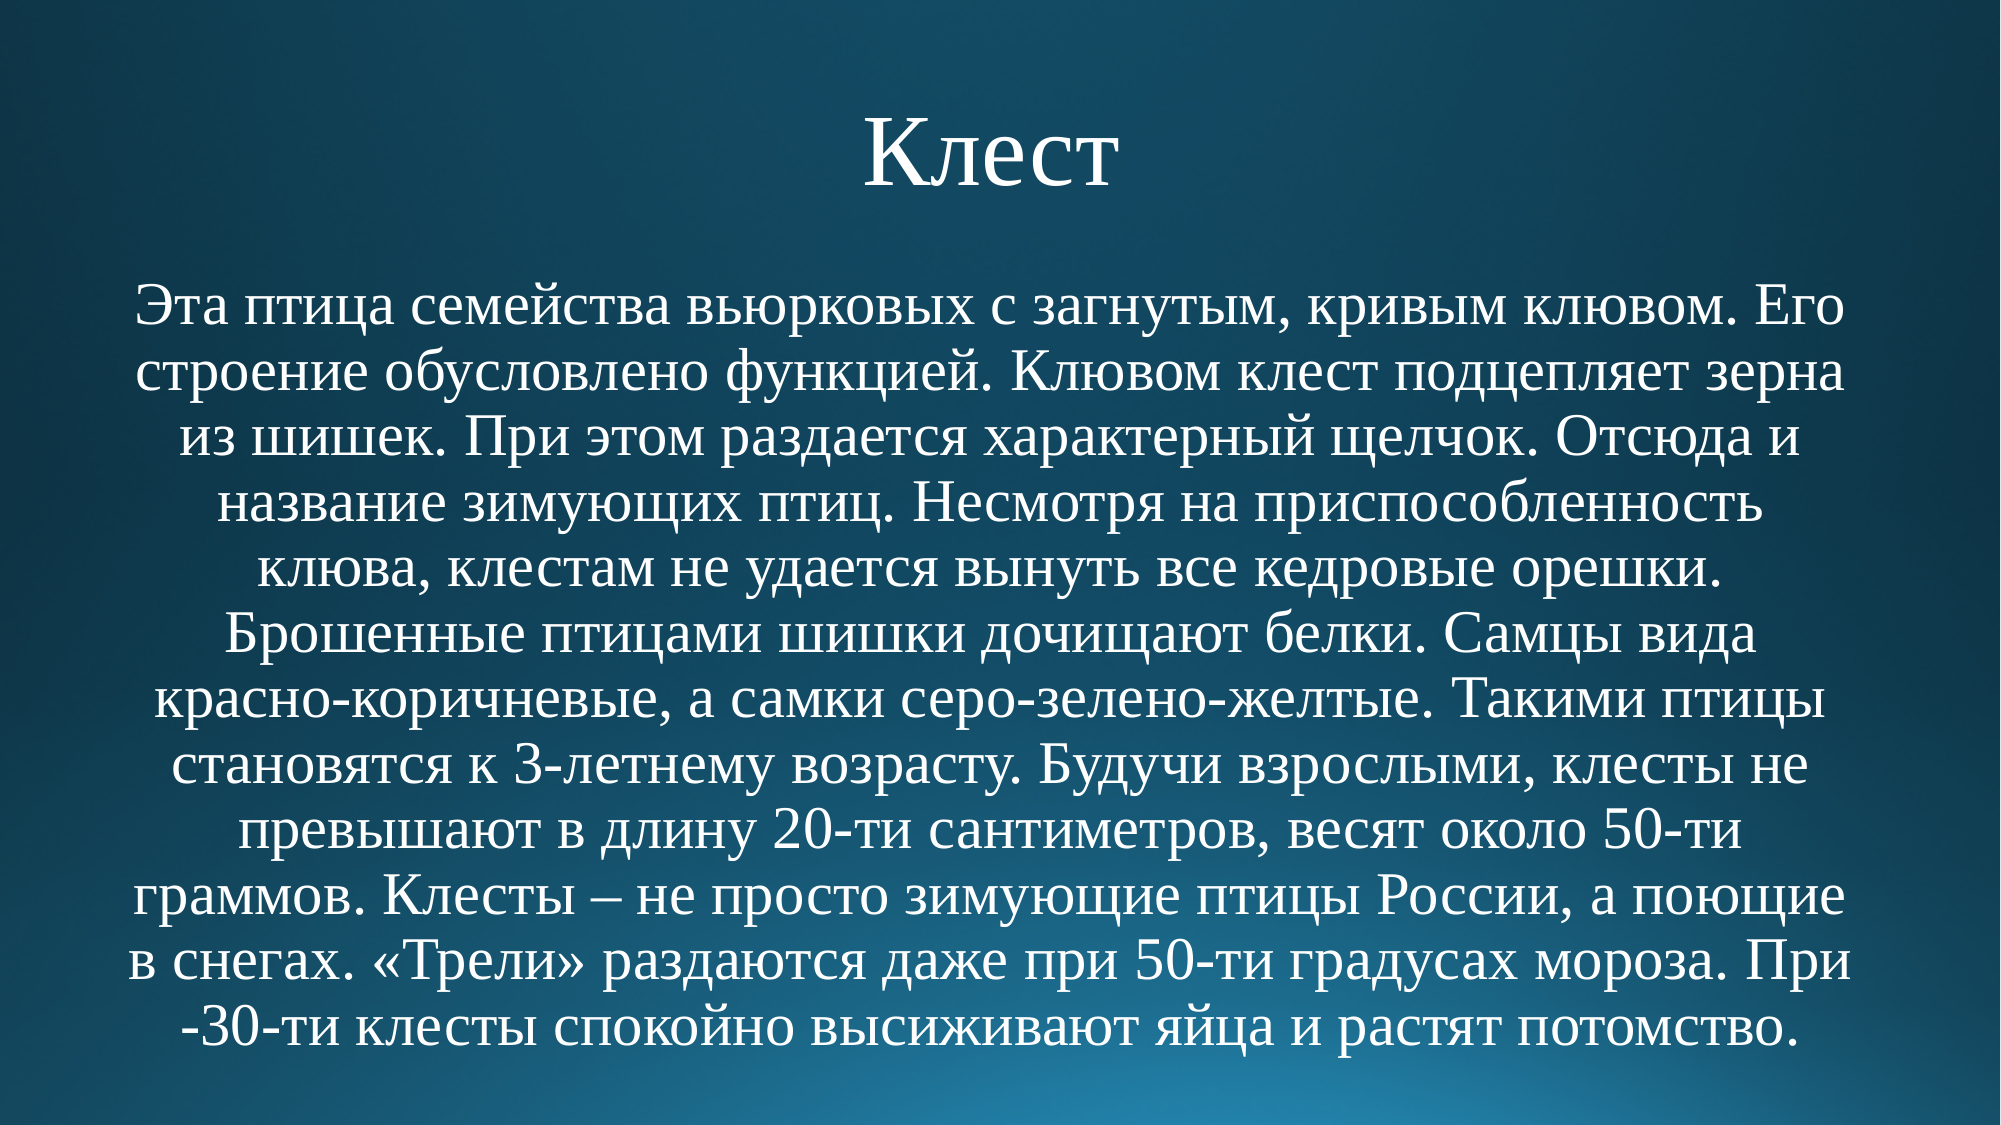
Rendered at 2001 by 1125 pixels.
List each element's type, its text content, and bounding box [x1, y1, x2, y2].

picture [0, 0, 2001, 1125]
title Клест Эта птица семейства вьюрковых с загнутым, кривым клювом. Его строение обусловлено функцией. Клювом клест подцепляет зерна из шишек. При этом раздается характерный щелчок. Отсюда и название зимующих птиц. Несмотря на приспособленность клюва, клестам не удается вынуть все кедровые орешки. Брошенные птицами шишки дочищают белки. Самцы вида красно-коричневые, а самки серо-зелено-желтые. Такими птицы становятся к 3-летнему возрасту. Будучи взрослыми, клесты не превышают в длину 20-ти сантиметров, весят около 50-ти граммов. Клесты – не просто зимующие птицы России, а поющие в снегах. «Трели» раздаются даже при 50-ти градусах мороза. При -30-ти клесты спокойно высиживают яйца и растят потомство. [107, 81, 1875, 1074]
